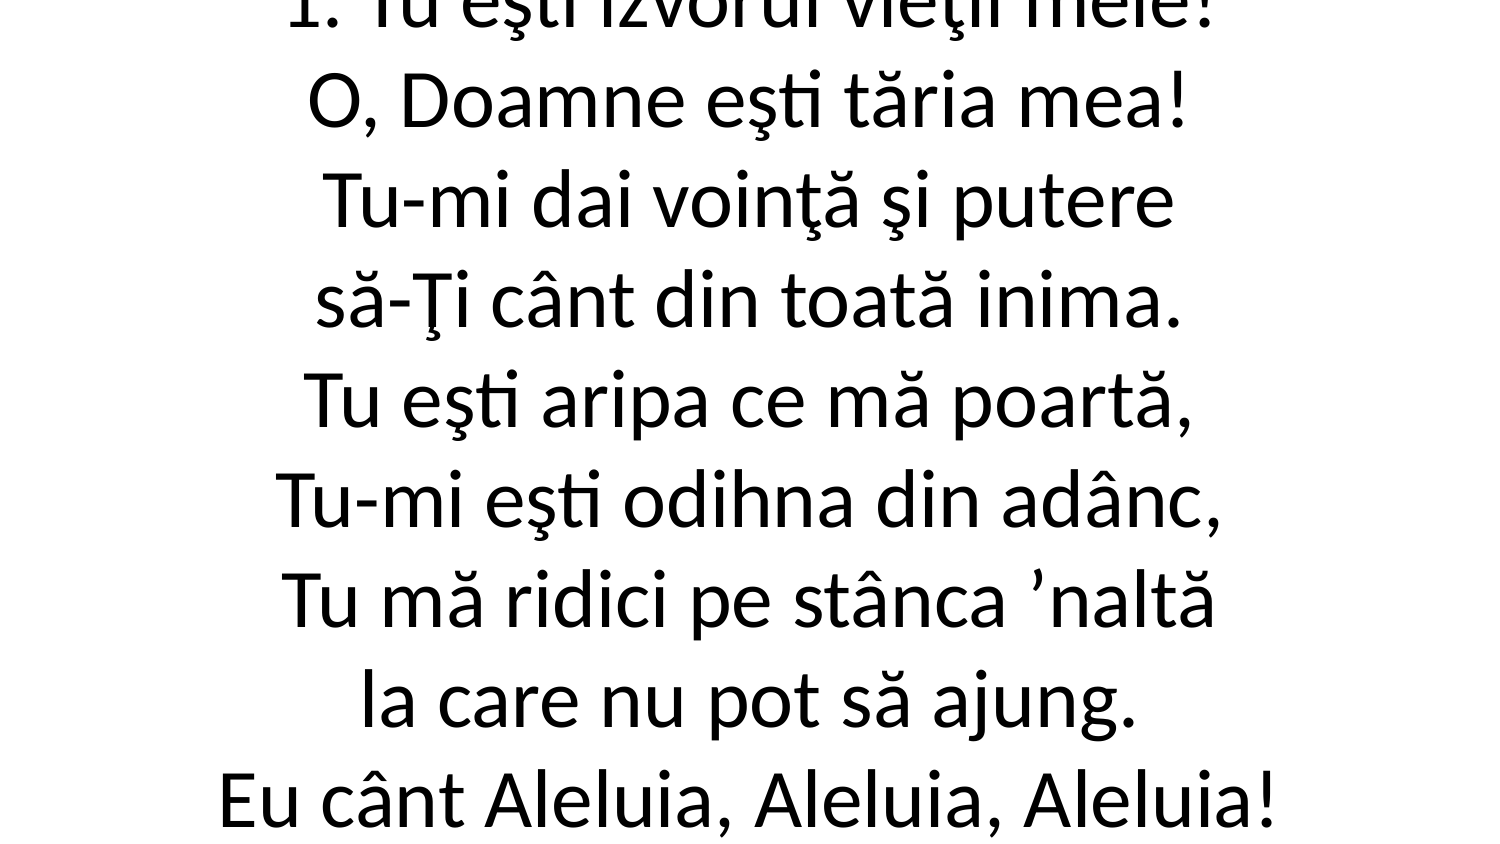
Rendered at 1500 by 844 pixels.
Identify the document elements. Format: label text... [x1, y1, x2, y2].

text_box 1. Tu eşti izvorul vieţii mele! O, Doamne eşti tăria mea! Tu-mi dai voinţă şi putere să-Ţi cânt din toată inima. Tu eşti aripa ce mă poartă, Tu-mi eşti odihna din adânc, Tu mă ridici pe stânca ʼnaltă la care nu pot să ajung. Eu cânt Aleluia, Aleluia, Aleluia! Eu cânt Aleluia, Aleluia, Aleluia! [202, 0, 1298, 844]
